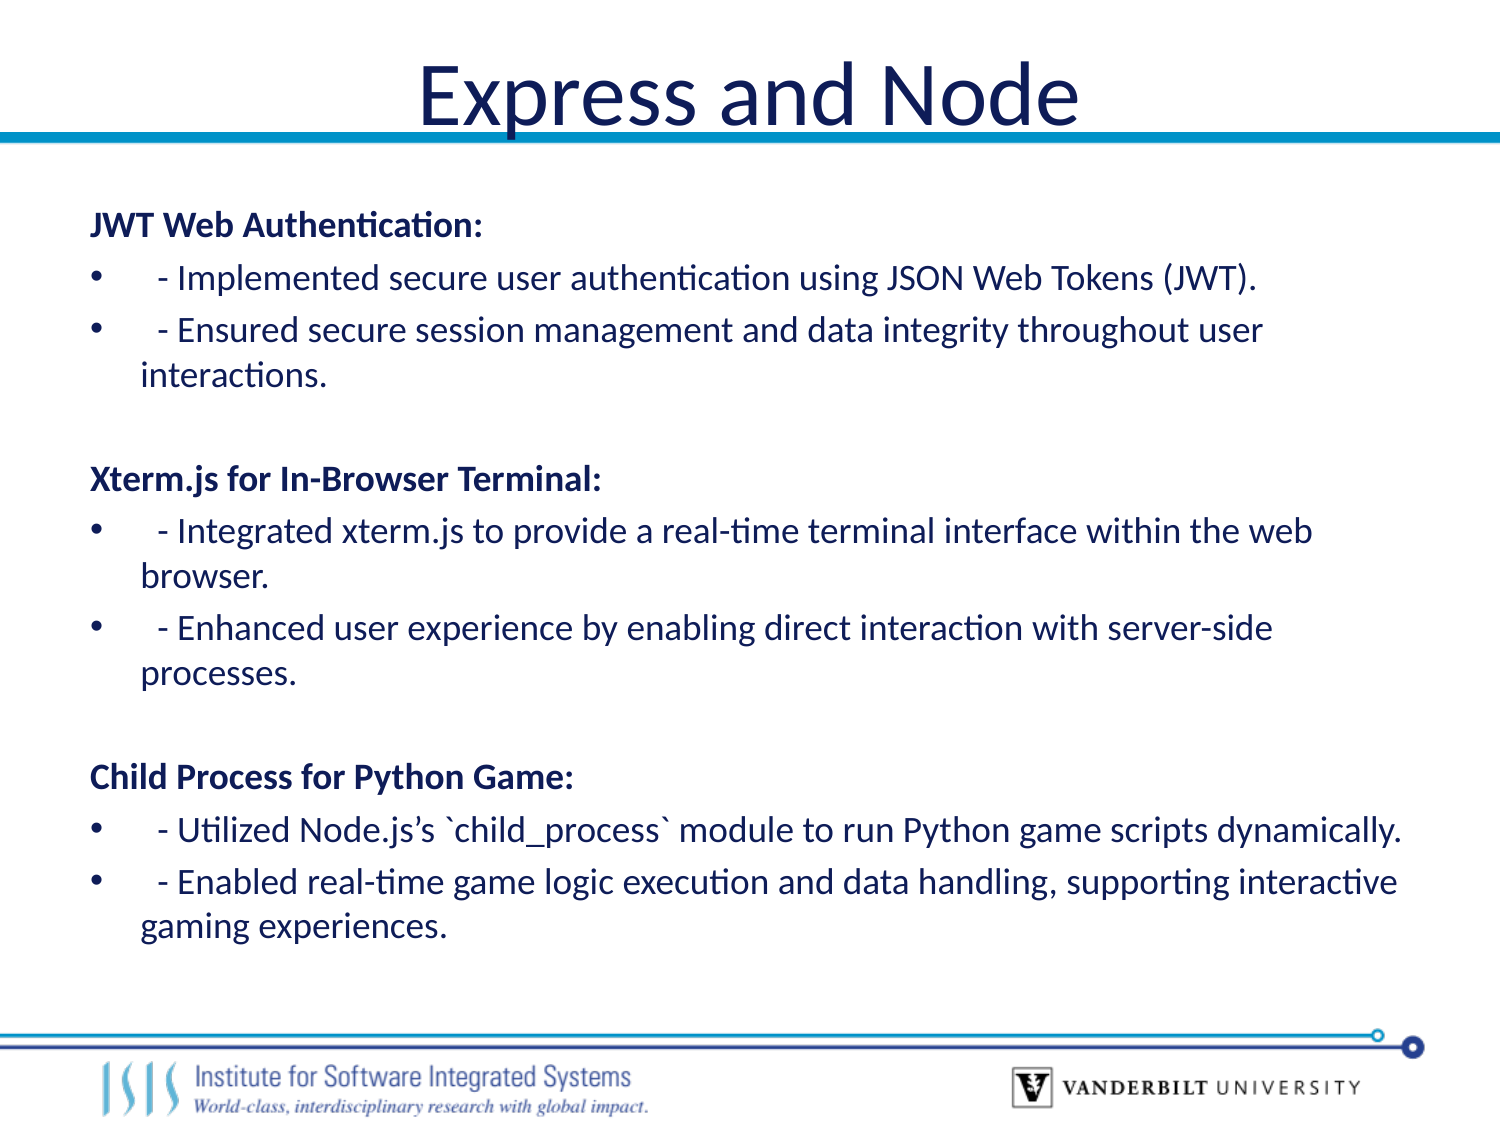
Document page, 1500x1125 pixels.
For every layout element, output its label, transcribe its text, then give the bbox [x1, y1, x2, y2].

list JWT Web Authentication: - Implemented secure user authentication using JSON Web Tokens (JWT). - Ensured secure session management and data integrity throughout user interactions. Xterm.js for In-Browser Terminal: - Integrated xterm.js to provide a real-time terminal interface within the web browser. - Enhanced user experience by enabling direct interaction with server-side processes. Child Process for Python Game: - Utilized Node.js’s `child_process` module to run Python game scripts dynamically. - Enabled real-time game logic execution and data handling, supporting interactive gaming experiences. [75, 193, 1425, 1008]
title Express and Node [75, 26, 1425, 152]
